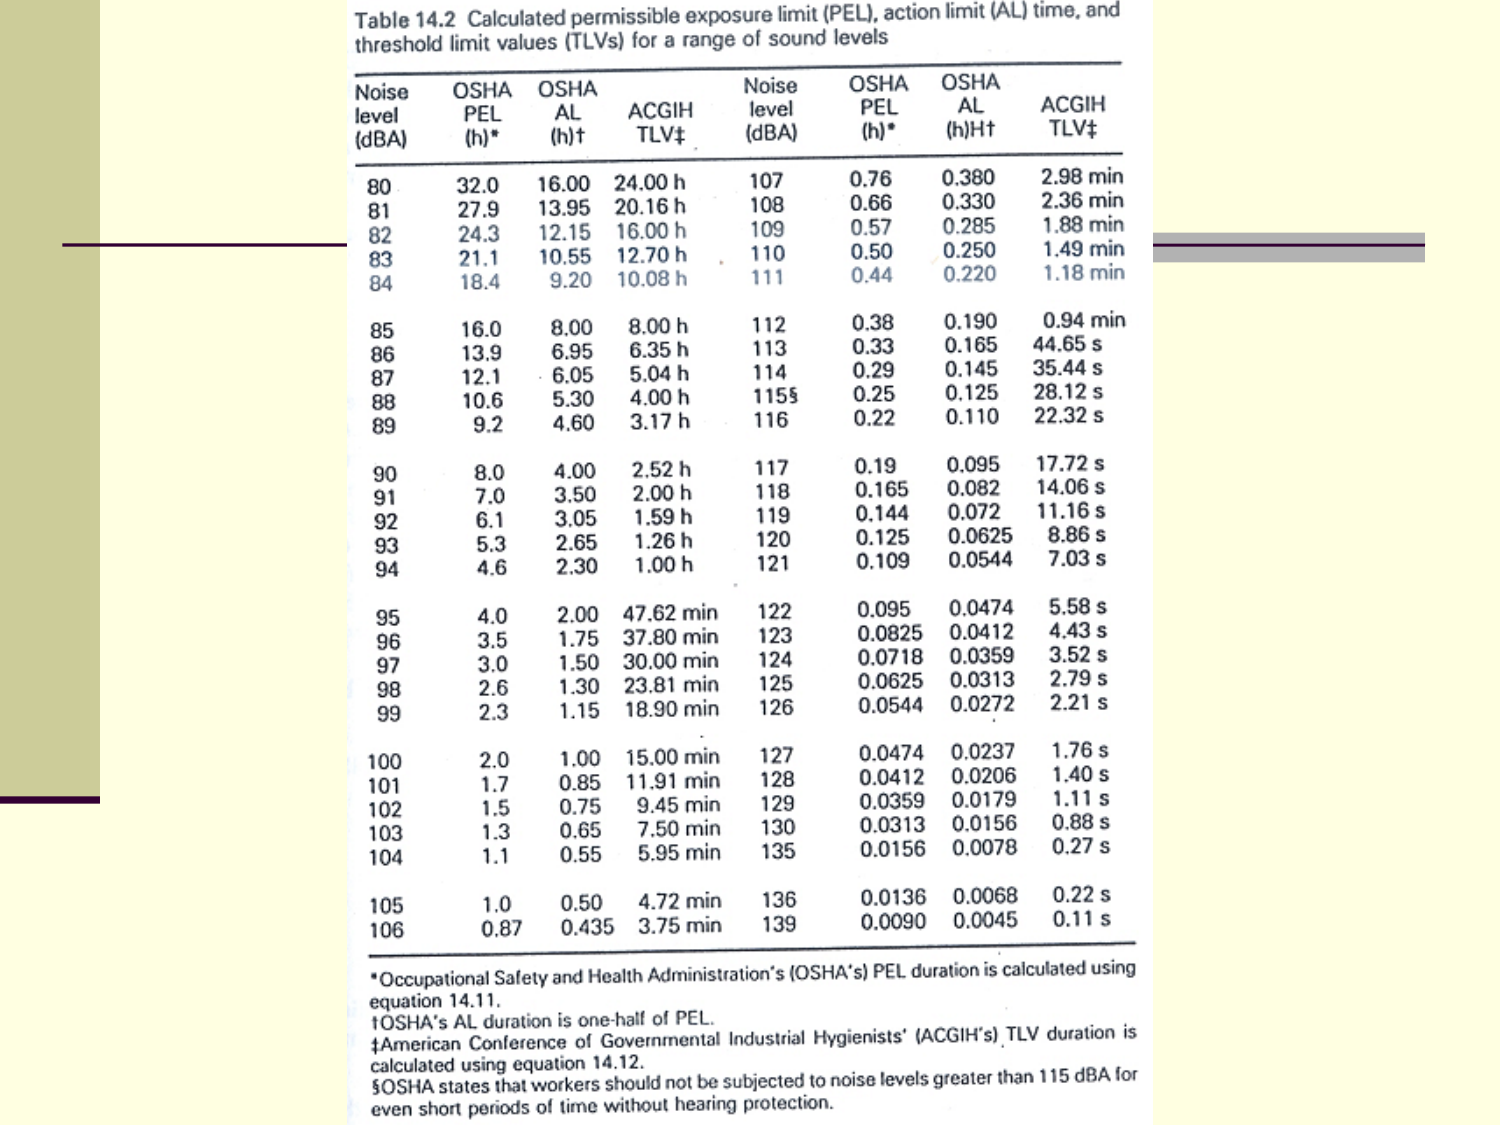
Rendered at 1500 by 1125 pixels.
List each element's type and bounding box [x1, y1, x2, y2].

picture [347, 0, 1153, 1125]
